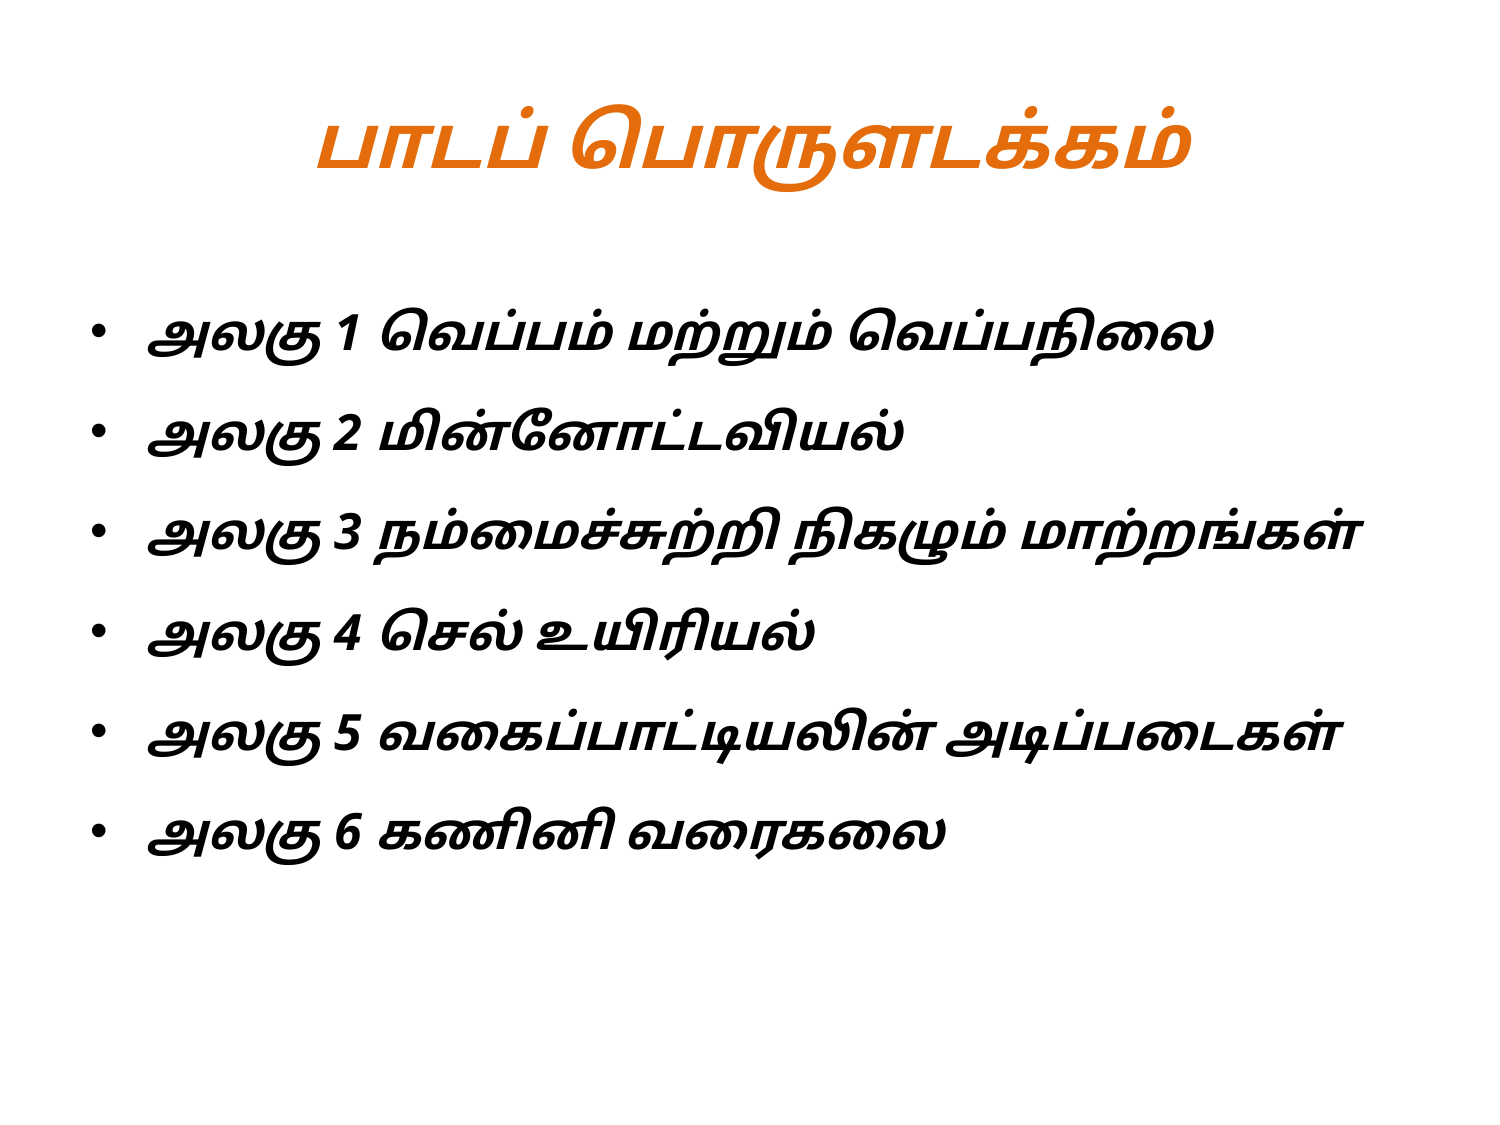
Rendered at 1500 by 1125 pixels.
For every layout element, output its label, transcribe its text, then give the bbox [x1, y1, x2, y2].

title பாடப் பொருளடக்கம் [75, 45, 1425, 233]
list அலகு 1 வெப்பம் மற்றும் வெப்பநிலை அலகு 2 மின்னோட்டவியல் அலகு 3 நம்மைச்சுற்றி நிகழும் மாற்றங்கள் அலகு 4 செல் உயிரியல் அலகு 5 வகைப்பாட்டியலின் அடிப்படைகள் அலகு 6 கணினி வரைகலை [75, 262, 1425, 1005]
